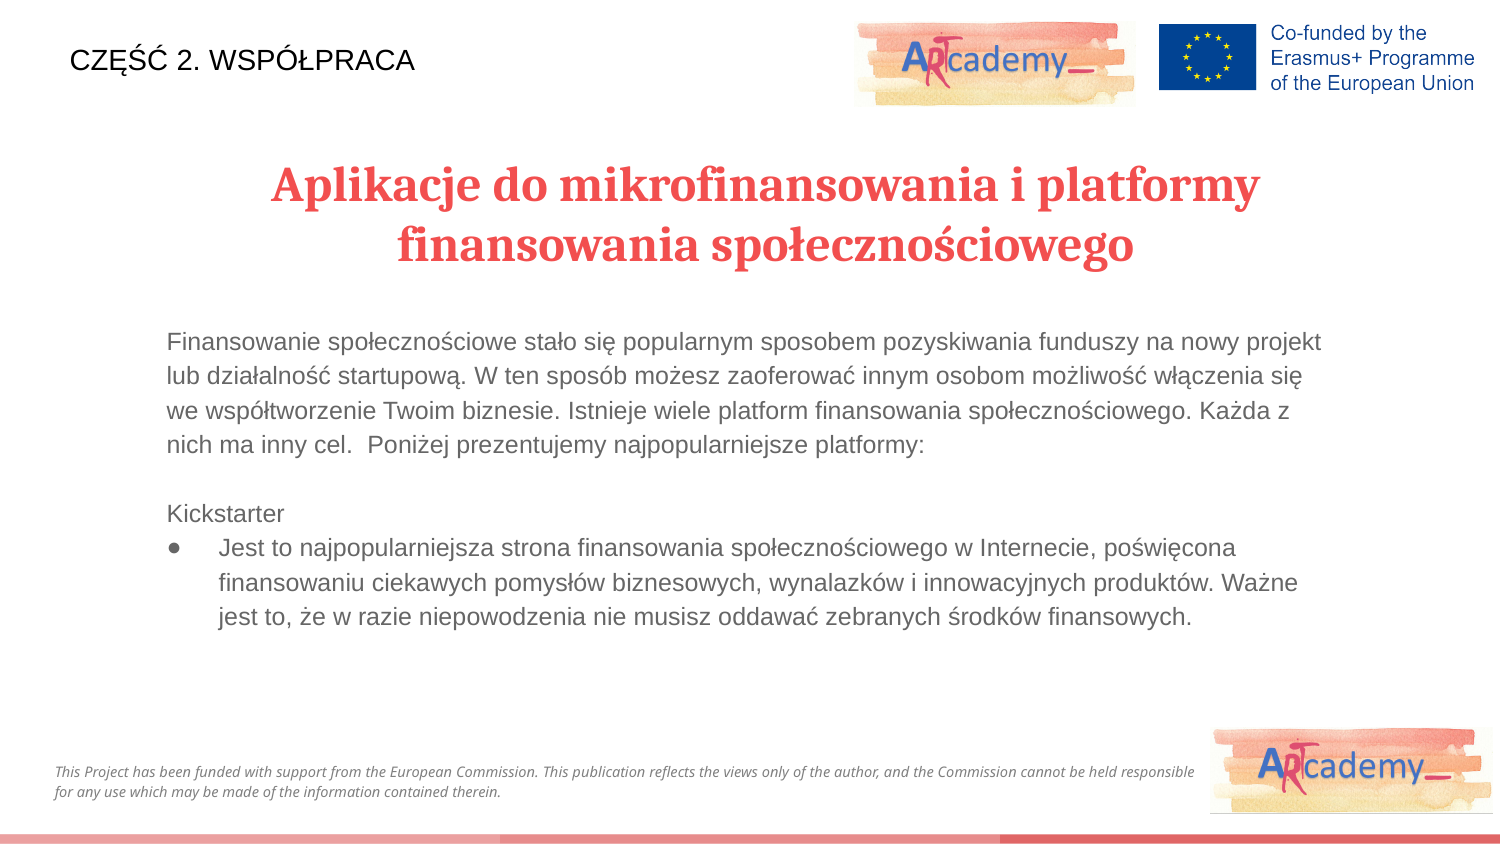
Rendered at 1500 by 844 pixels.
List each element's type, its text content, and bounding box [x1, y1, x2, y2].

title Aplikacje do mikrofinansowania i platformy finansowania społecznościowego [180, 93, 1352, 287]
picture [854, 2, 1137, 138]
picture [1158, 24, 1474, 94]
text_box CZĘŚĆ 2. WSPÓŁPRACA [54, 33, 476, 84]
list Finansowanie społecznościowe stało się popularnym sposobem pozyskiwania funduszy na nowy projekt lub działalność startupową. W ten sposób możesz zaoferować innym osobom możliwość włączenia się we współtworzenie Twoim biznesie. Istnieje wiele platform finansowania społecznościowego. Każda z nich ma inny cel. Poniżej prezentujemy najpopularniejsze platformy: Kickstarter Jest to najpopularniejsza strona finansowania społecznościowego w Internecie, poświęcona finansowaniu ciekawych pomysłów biznesowych, wynalazków i innowacyjnych produktów. Ważne jest to, że w razie niepowodzenia nie musisz oddawać zebranych środków finansowych. [128, 305, 1352, 592]
picture [1210, 709, 1493, 844]
text_box This Project has been funded with support from the European Commission. This publication reflects the views only of the author, and the Commission cannot be held responsible for any use which may be made of the information contained therein. [39, 754, 1205, 799]
